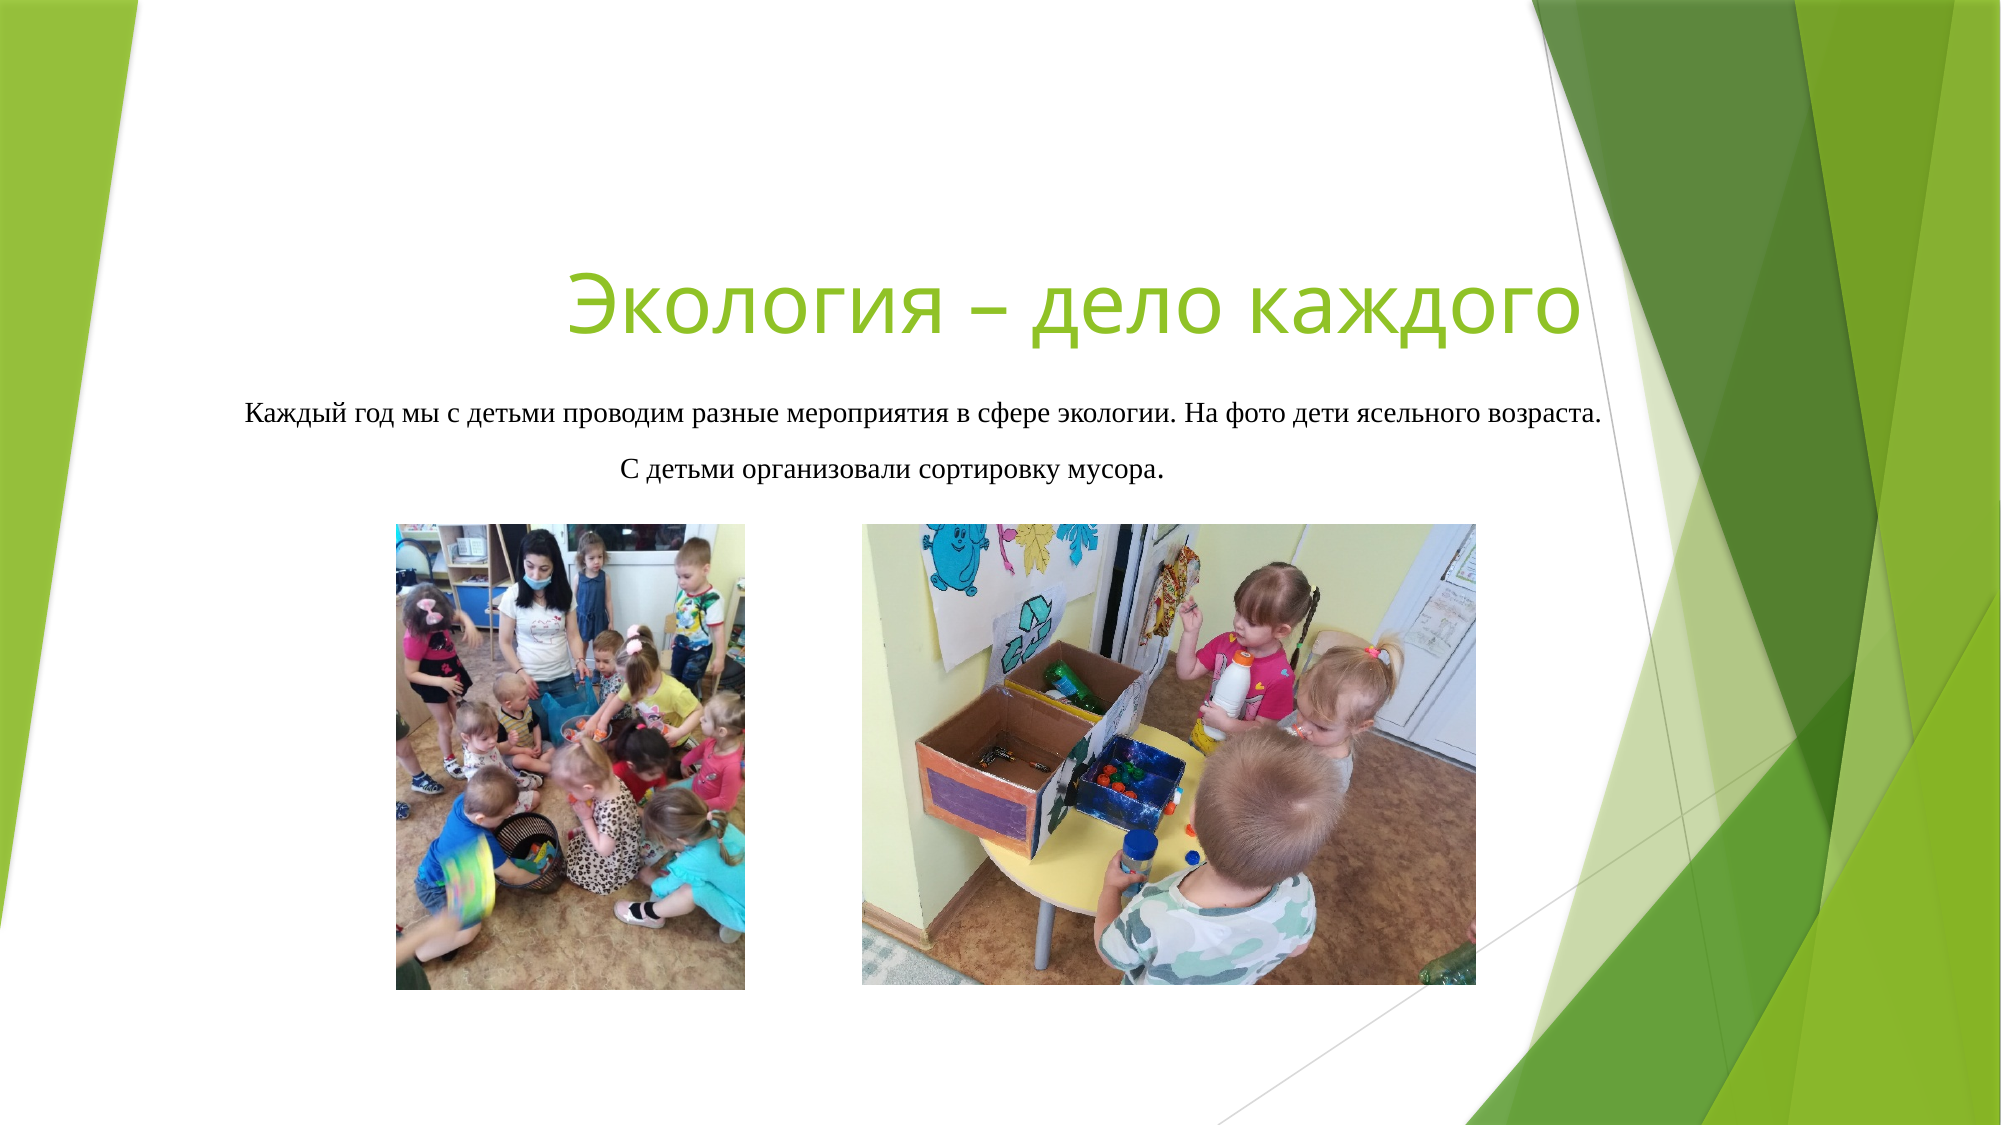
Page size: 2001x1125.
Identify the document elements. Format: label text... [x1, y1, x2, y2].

title Экология – дело каждого [441, 223, 1600, 358]
picture [396, 524, 746, 990]
subtitle Каждый год мы с детьми проводим разные мероприятия в сфере экологии. На фото дети ясельного возраста. С детьми организовали сортировку мусора. [166, 385, 1619, 497]
picture [961, 528, 966, 541]
picture [861, 524, 1477, 986]
picture [957, 545, 962, 554]
